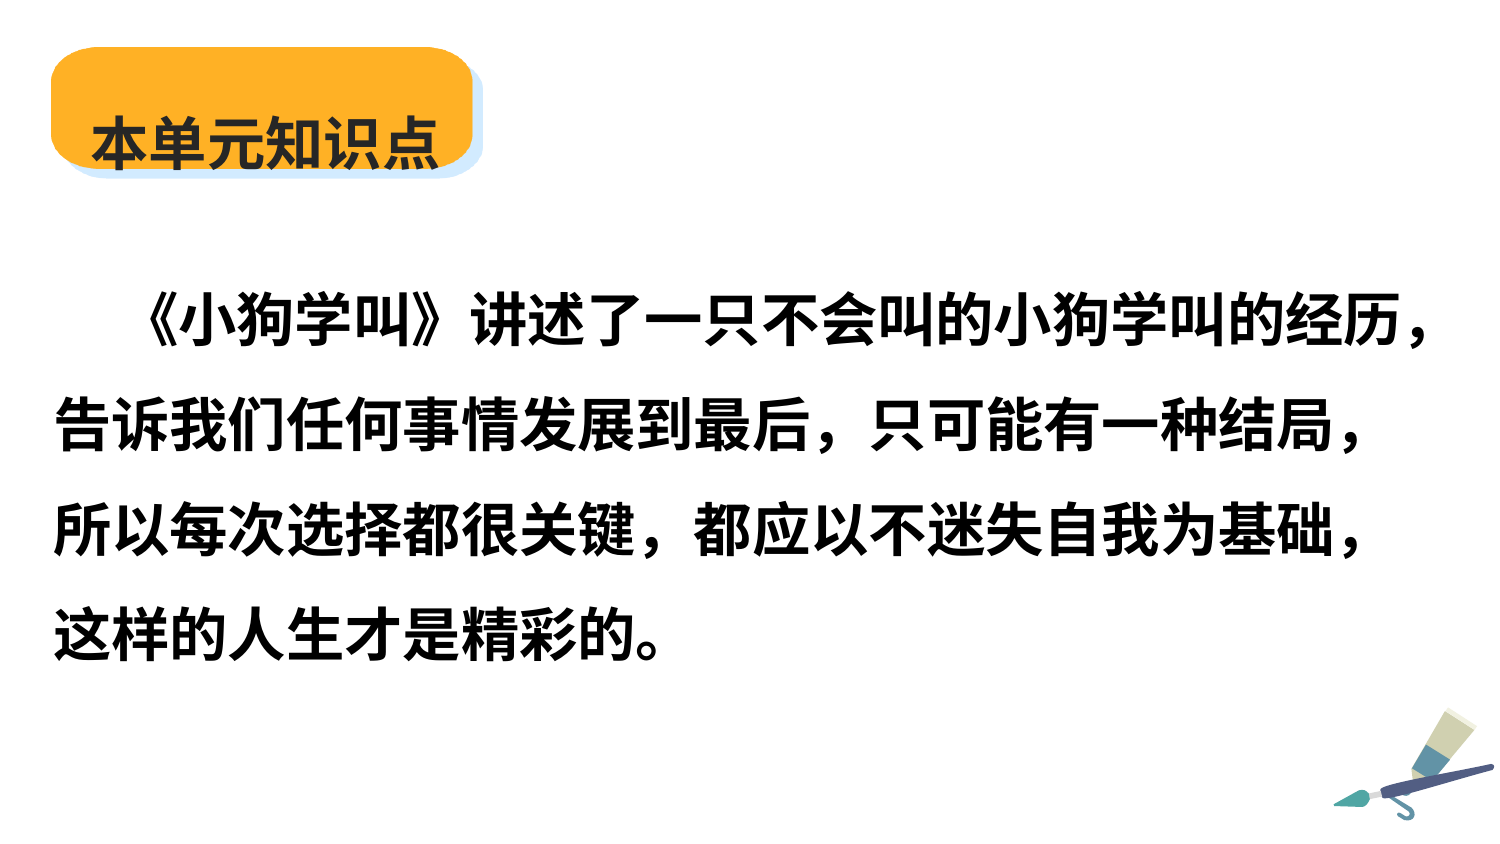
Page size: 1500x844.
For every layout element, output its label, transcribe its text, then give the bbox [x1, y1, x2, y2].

text_box 《小狗学叫》讲述了一只不会叫的小狗学叫的经历，告诉我们任何事情发展到最后，只可能有一种结局，所以每次选择都很关键，都应以不迷失自我为基础，这样的人生才是精彩的。 [42, 242, 1458, 674]
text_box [1358, 708, 1481, 844]
text_box 本单元知识点 [76, 179, 483, 184]
picture [51, 47, 483, 179]
